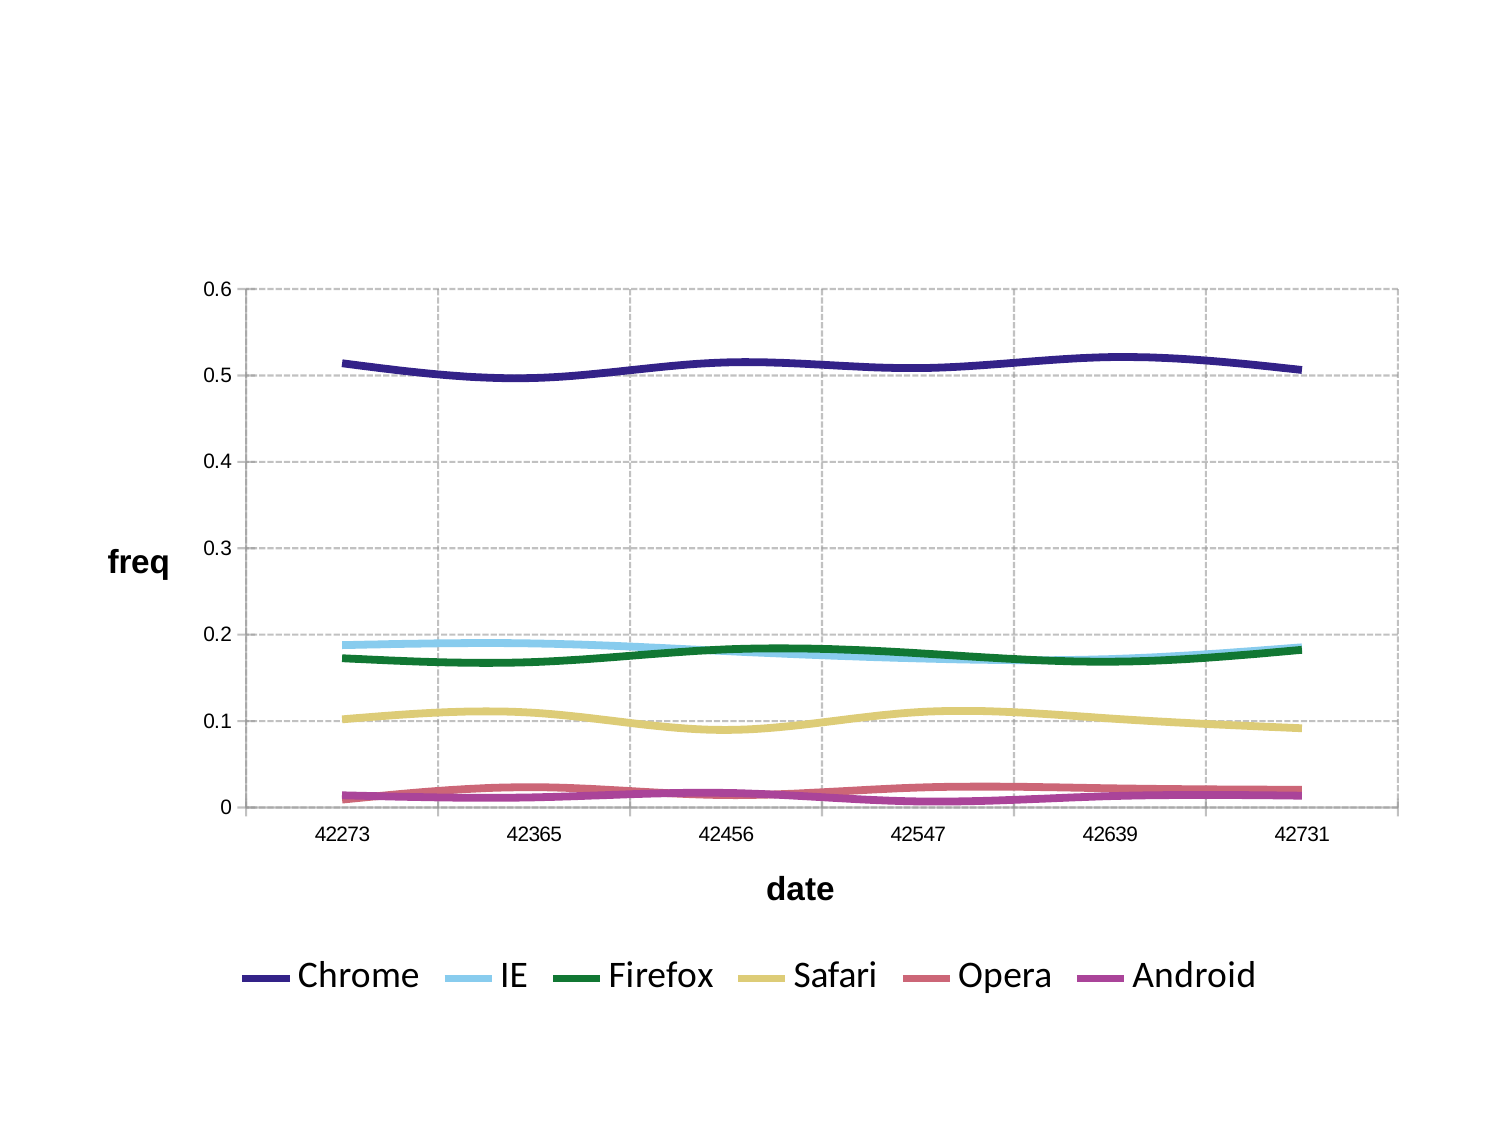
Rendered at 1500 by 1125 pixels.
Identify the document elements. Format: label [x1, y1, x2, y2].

chart [74, 262, 1426, 1006]
